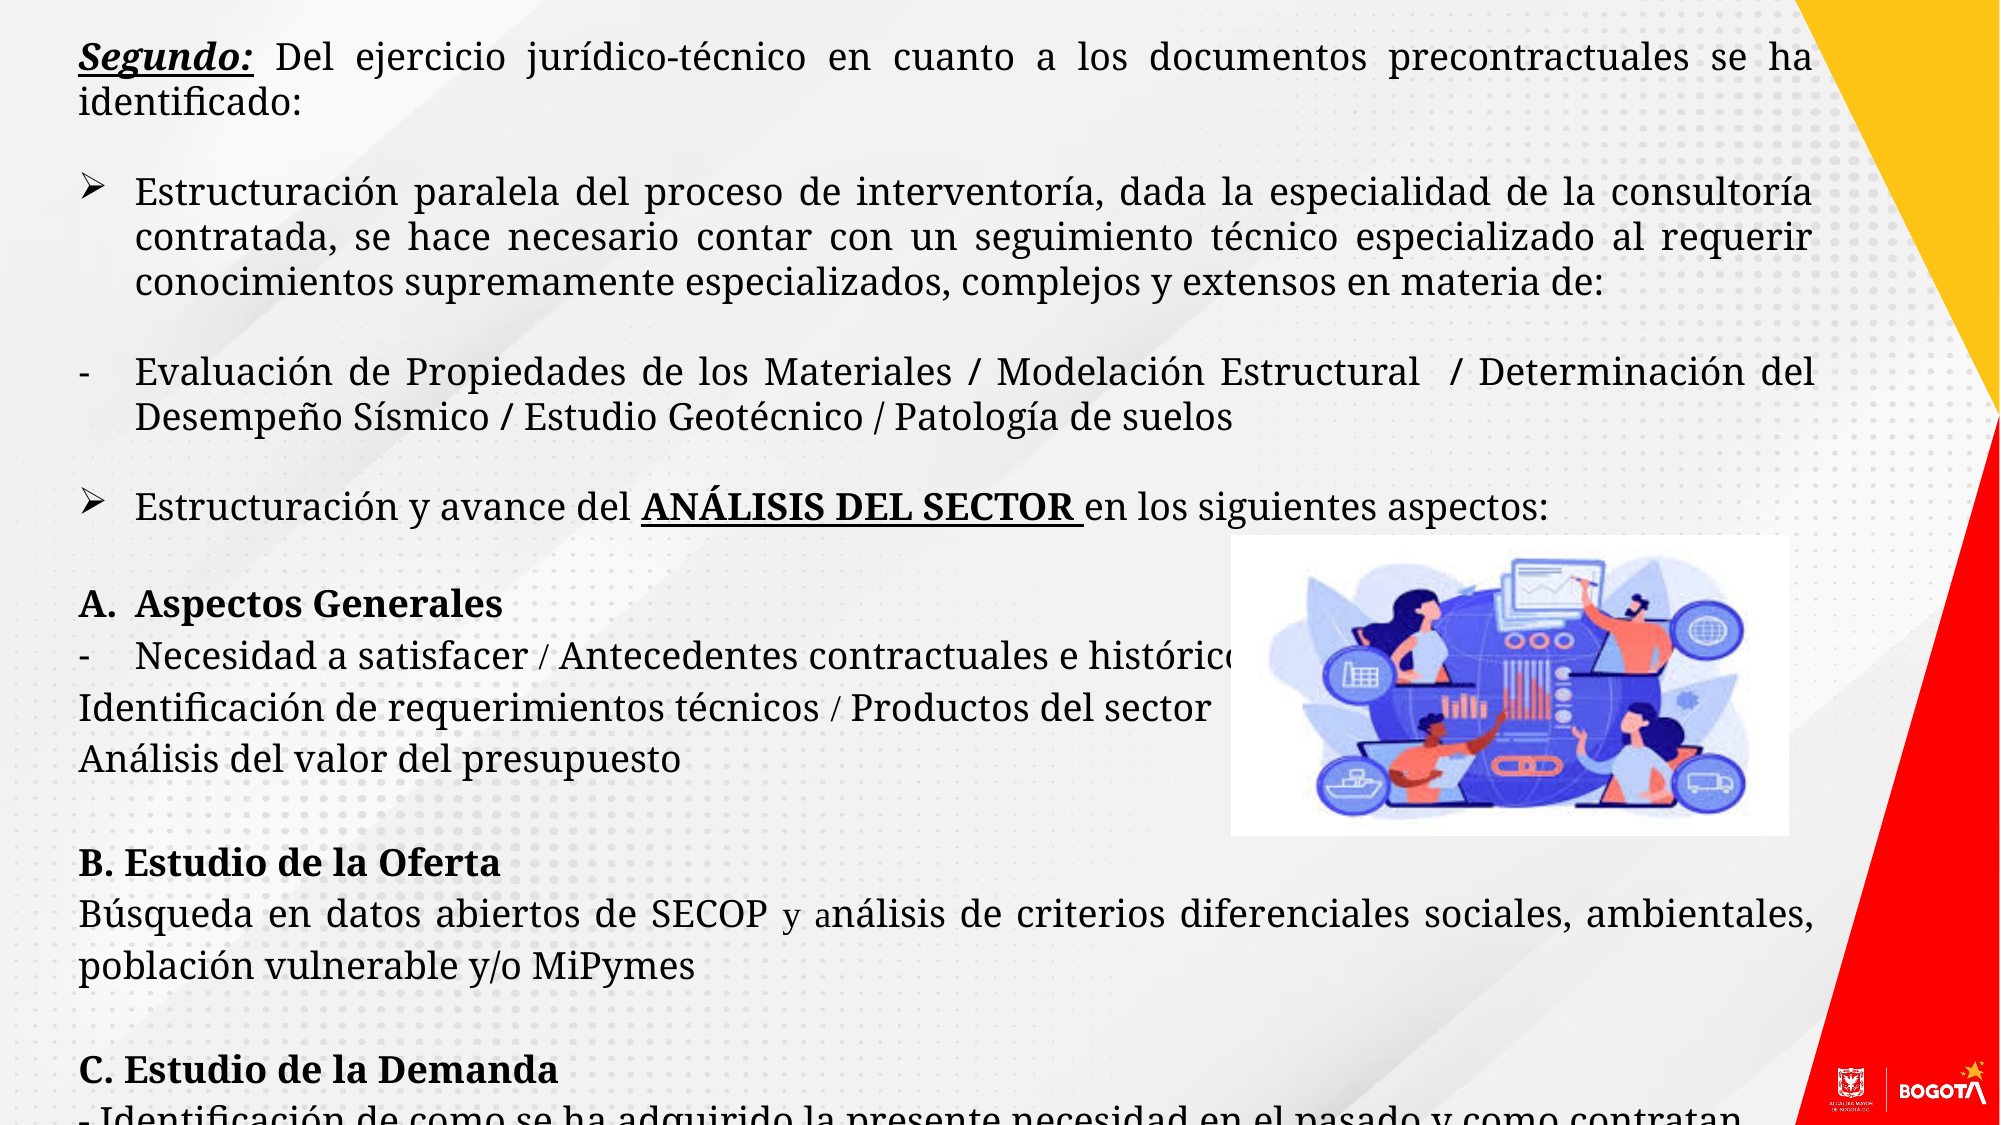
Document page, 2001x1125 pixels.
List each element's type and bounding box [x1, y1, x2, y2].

picture [0, 0, 1794, 1125]
text_box [1794, 0, 2000, 1125]
